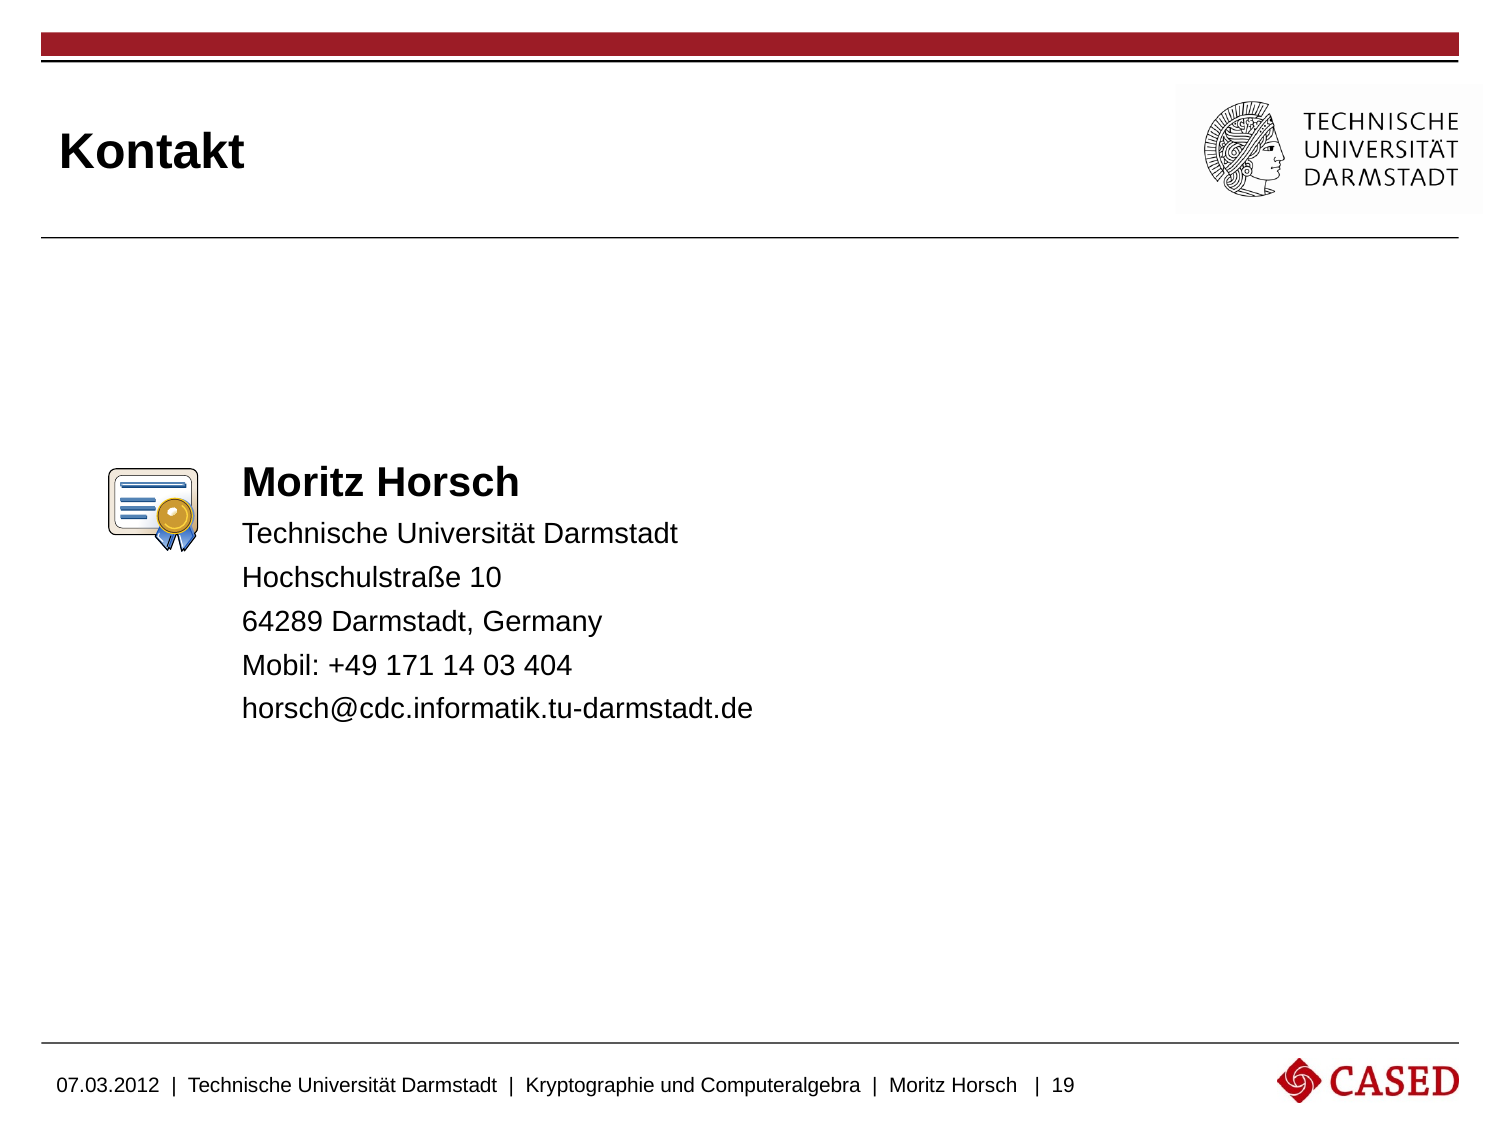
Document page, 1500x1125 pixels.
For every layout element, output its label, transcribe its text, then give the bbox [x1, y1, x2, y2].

picture [1175, 84, 1483, 214]
picture [1277, 1058, 1459, 1103]
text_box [105, 465, 201, 555]
title Kontakt [58, 79, 1149, 218]
text_box Moritz Horsch Technische Universität Darmstadt Hochschulstraße 10 64289 Darmstadt, Germany Mobil: +49 171 14 03 404 horsch@cdc.informatik.tu-darmstadt.de [241, 447, 886, 743]
